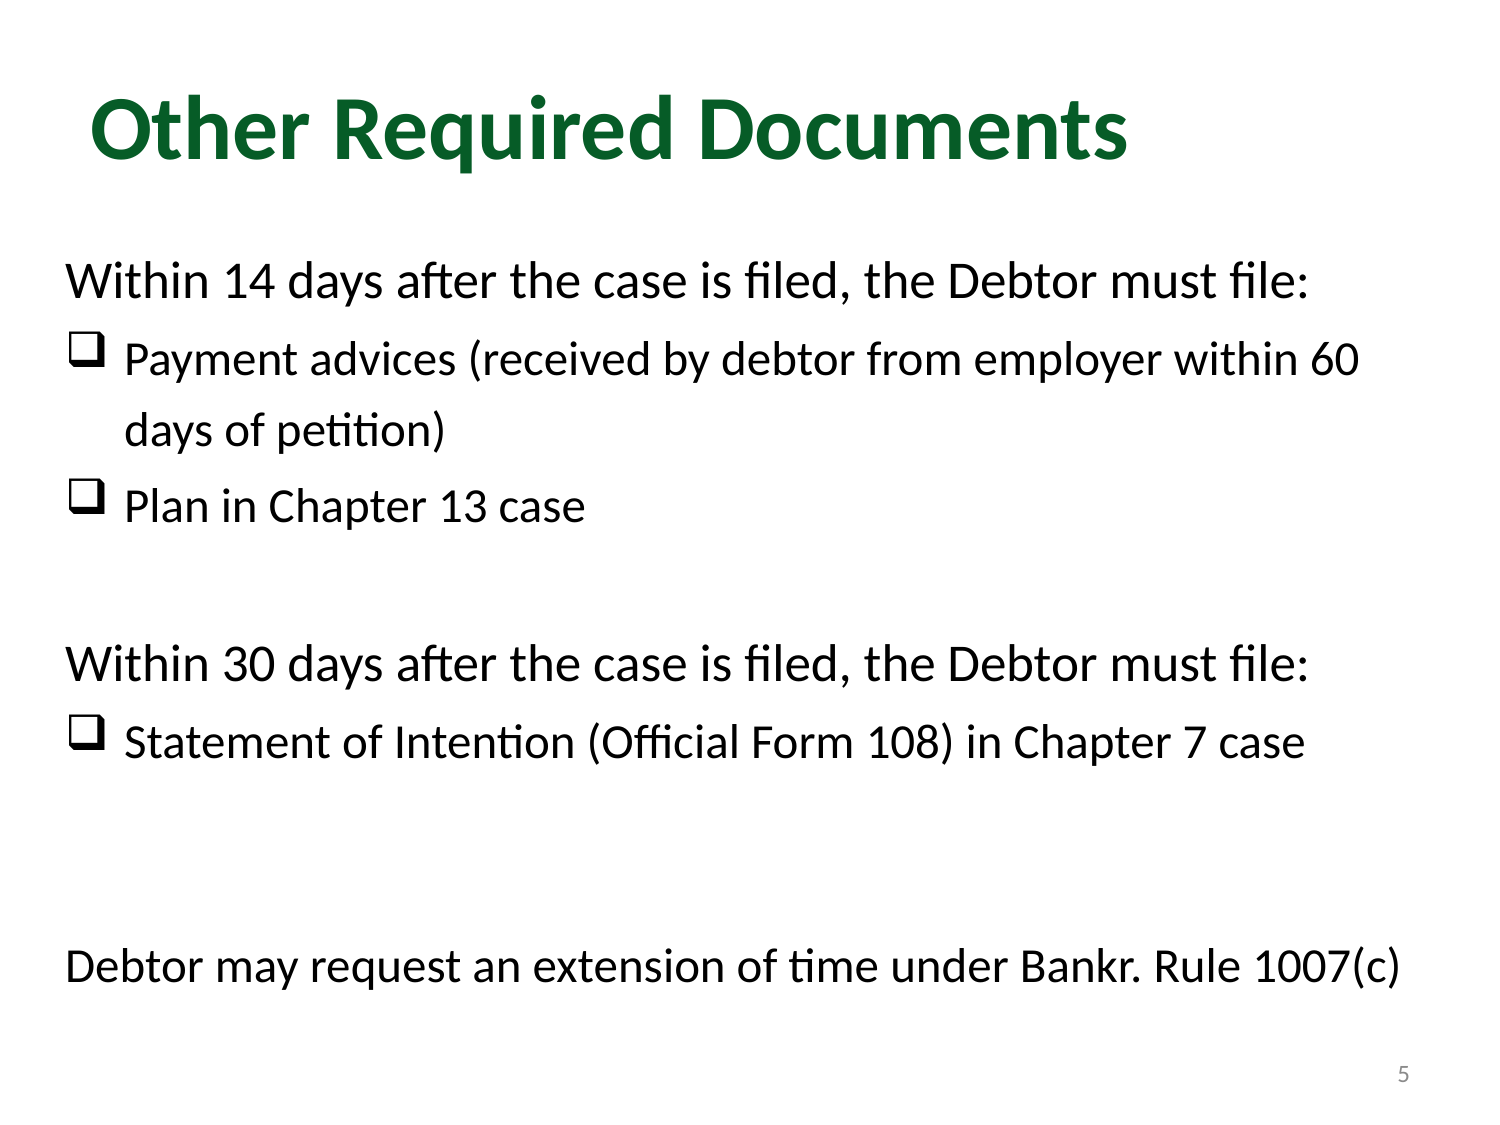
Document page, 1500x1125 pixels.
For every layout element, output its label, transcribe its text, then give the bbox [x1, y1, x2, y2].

title Other Required Documents [75, 45, 1425, 200]
slide_number 5 [1074, 1042, 1425, 1103]
list Within 14 days after the case is filed, the Debtor must file: Payment advices (received by debtor from employer within 60 days of petition) Plan in Chapter 13 case Within 30 days after the case is filed, the Debtor must file: Statement of Intention (Official Form 108) in Chapter 7 case Debtor may request an extension of time under Bankr. Rule 1007(c) [50, 224, 1425, 1038]
